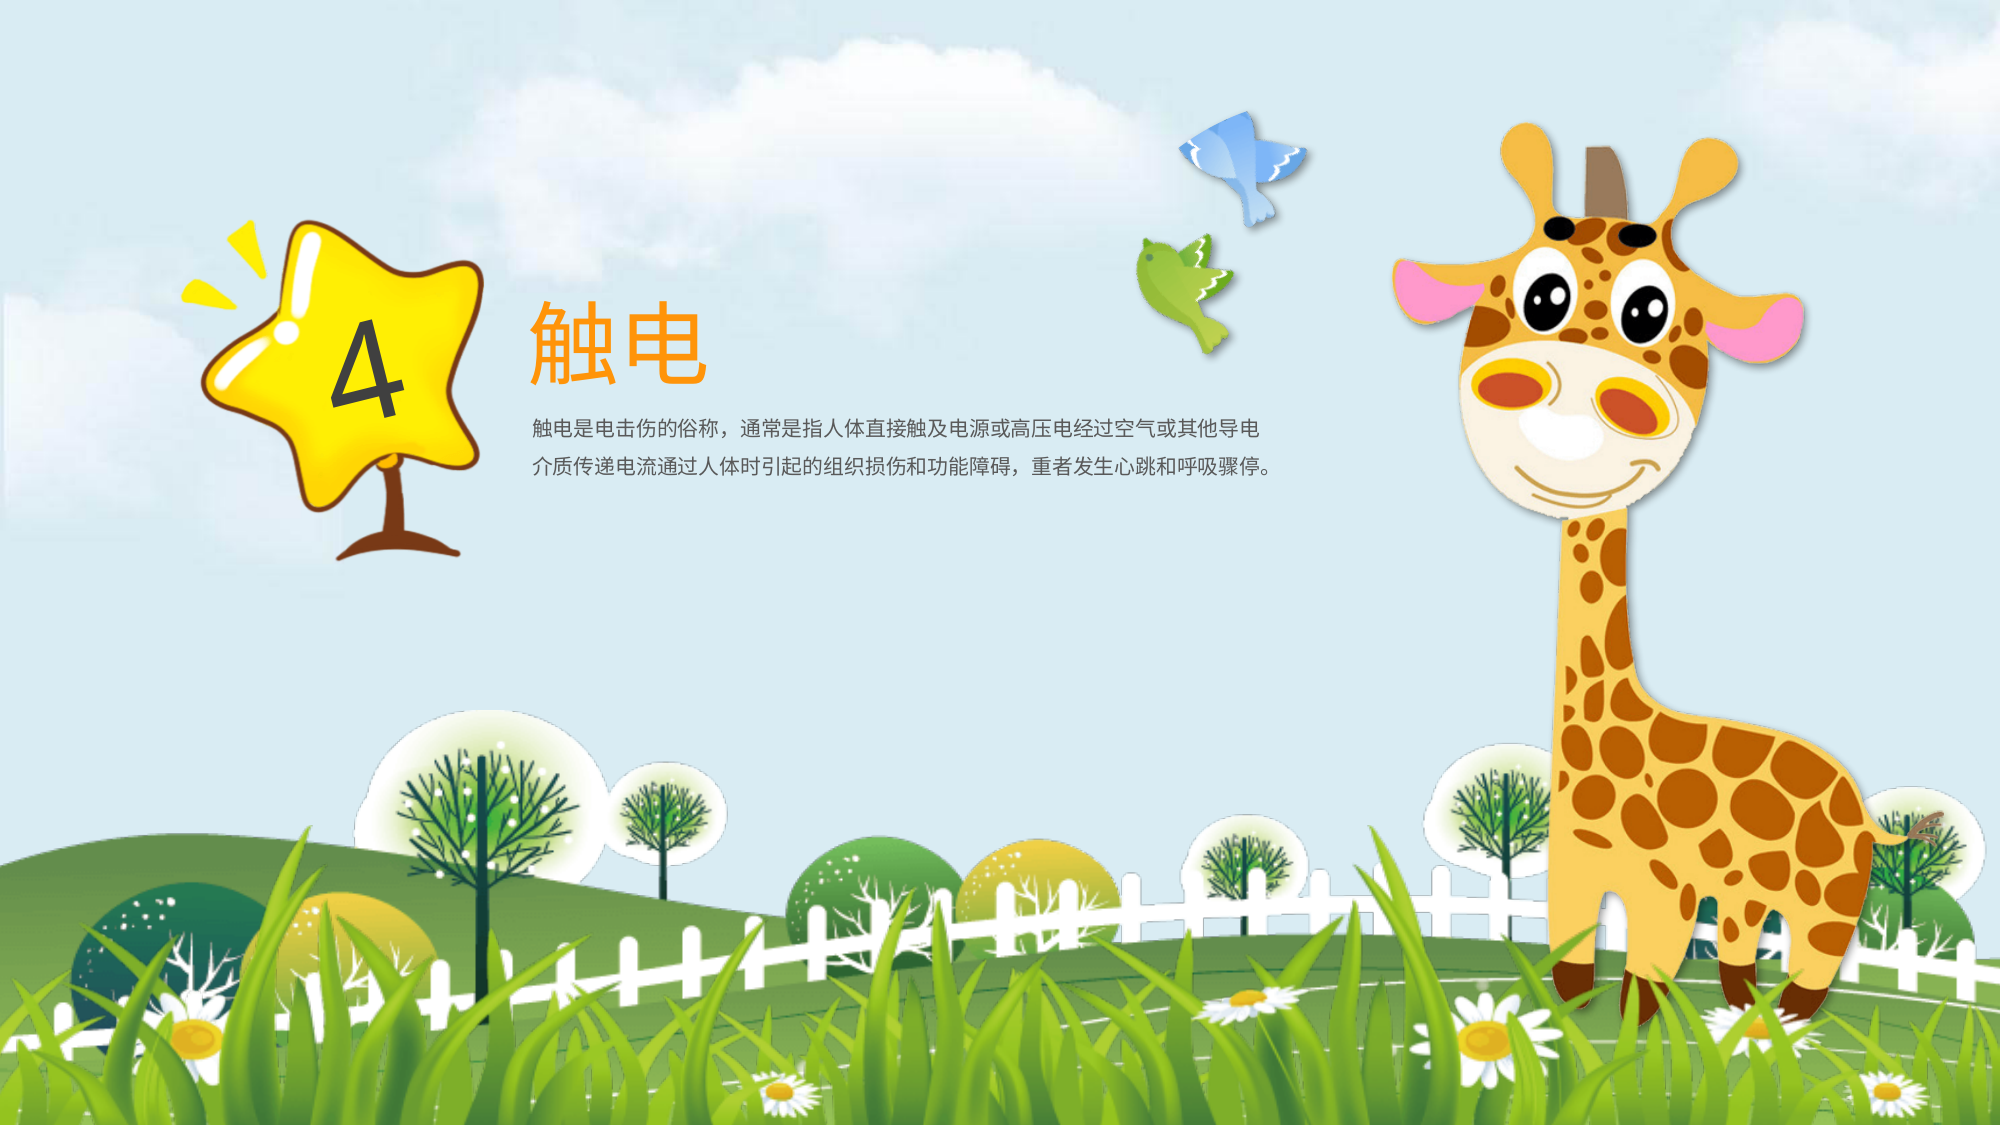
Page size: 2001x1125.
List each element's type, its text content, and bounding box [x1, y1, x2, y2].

picture [0, 0, 2000, 1125]
text_box 触电 [520, 279, 1113, 395]
text_box 触电是电击伤的俗称，通常是指人体直接触及电源或高压电经过空气或其他导电介质传递电流通过人体时引起的组织损伤和功能障碍，重者发生心跳和呼吸骤停。 [520, 395, 1275, 486]
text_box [168, 194, 520, 563]
